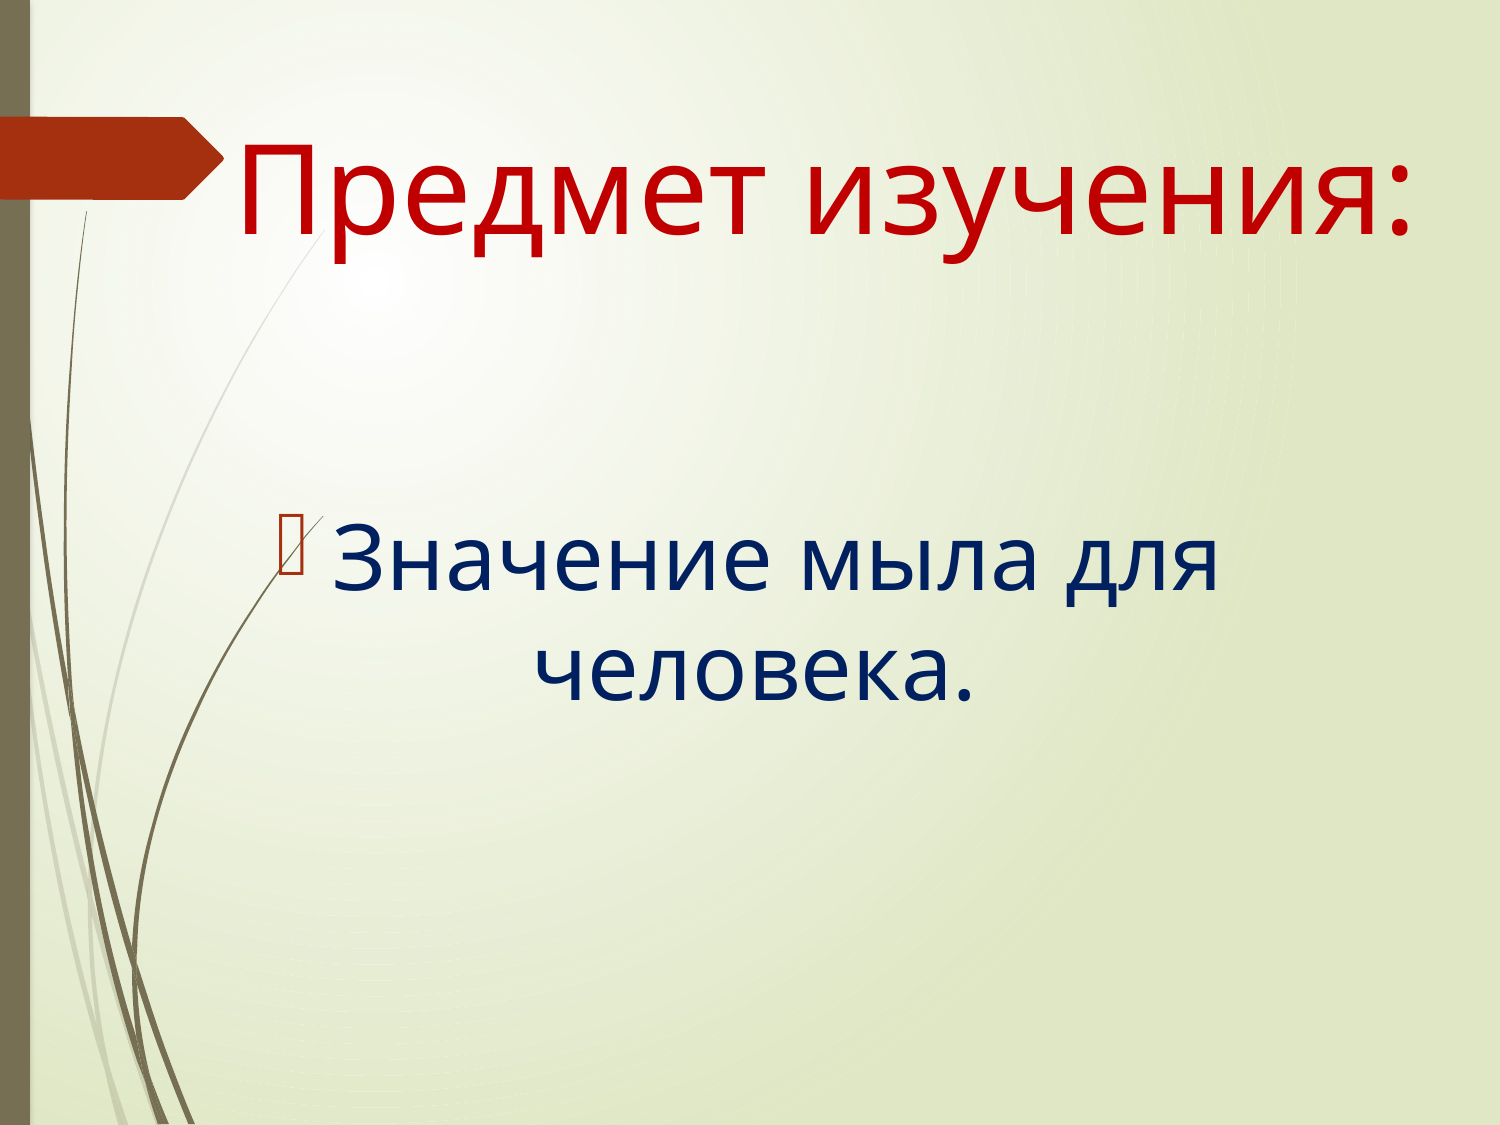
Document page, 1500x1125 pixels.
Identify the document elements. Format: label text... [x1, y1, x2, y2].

title Предмет изучения: [218, 101, 1500, 350]
list Значение мыла для человека. [75, 491, 1425, 1000]
